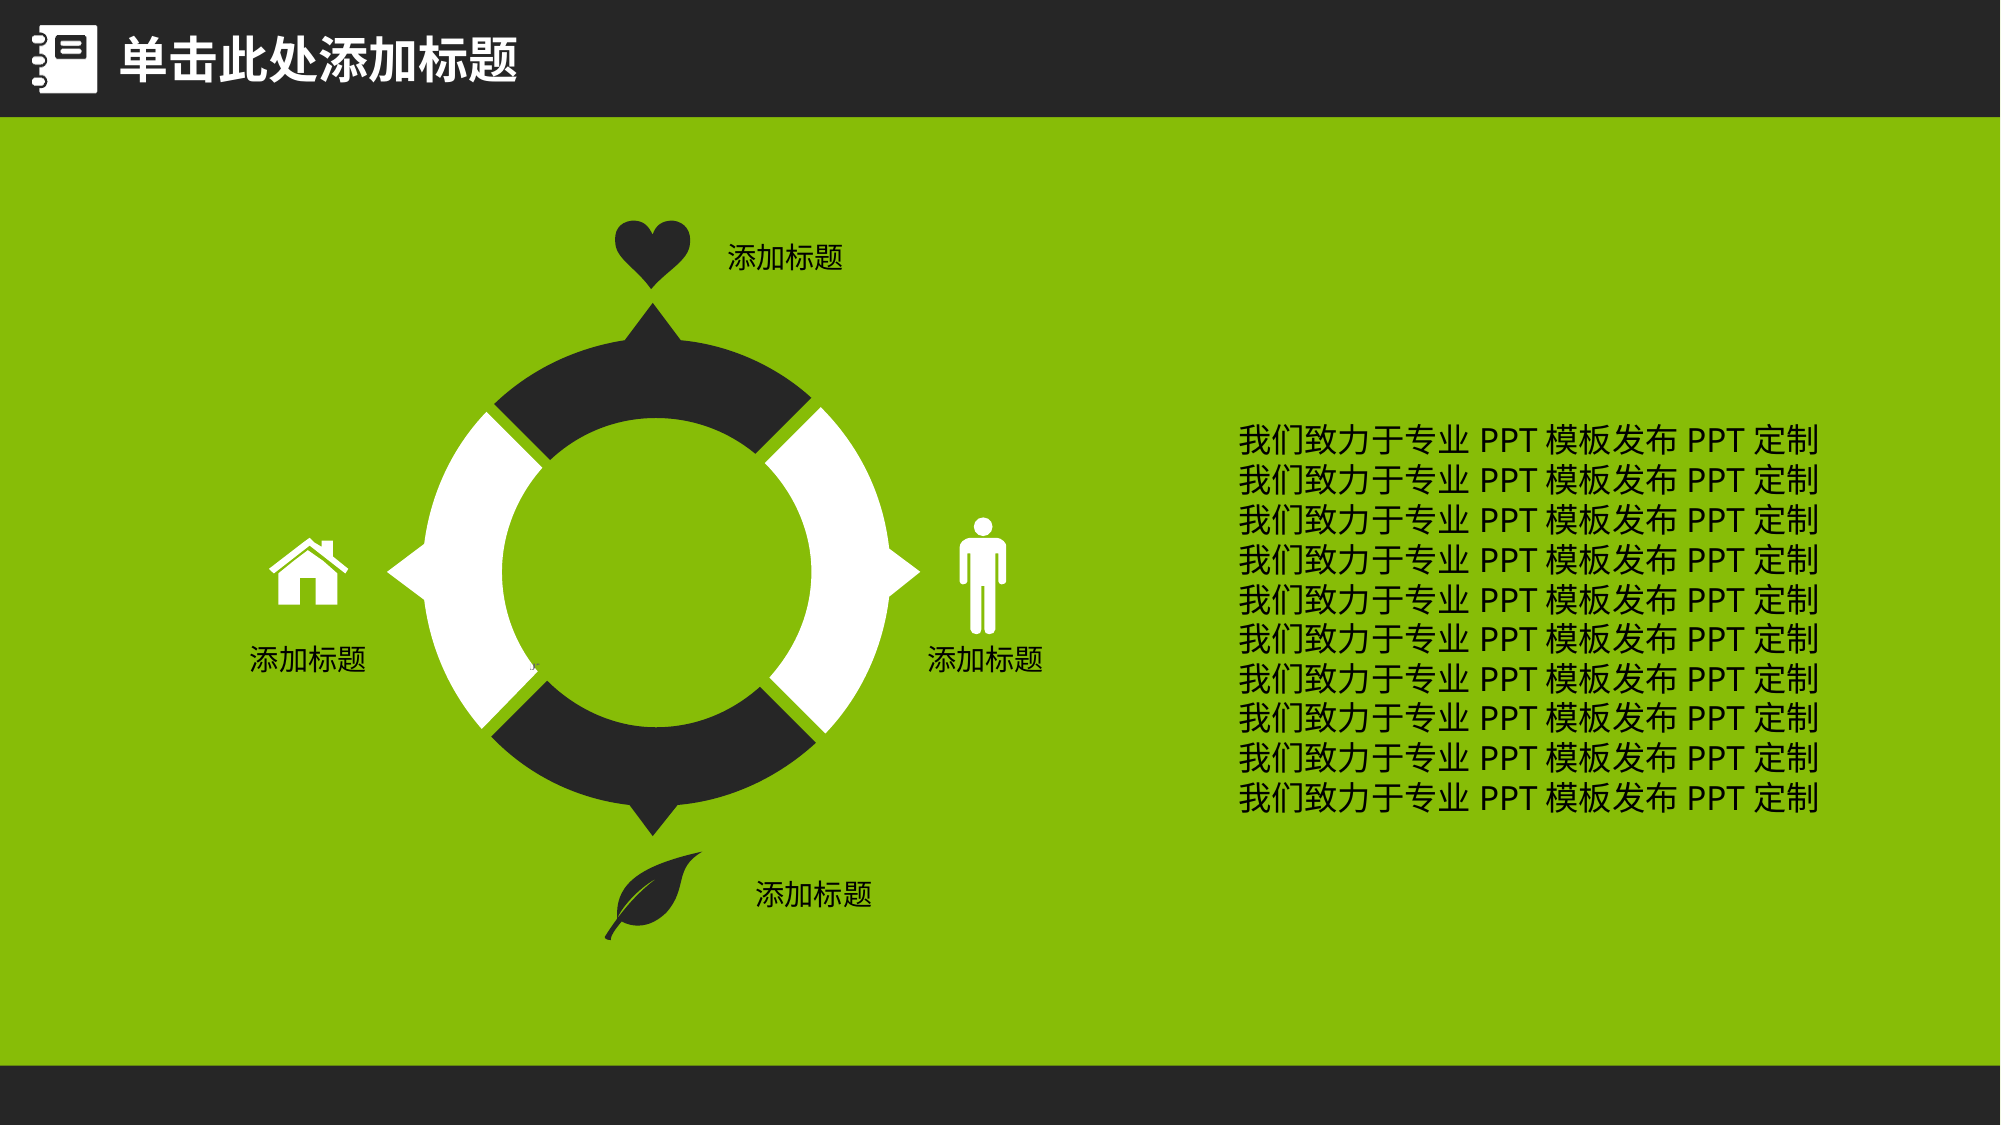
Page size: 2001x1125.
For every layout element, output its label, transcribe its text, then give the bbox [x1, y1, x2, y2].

text_box [0, 1065, 2000, 1125]
picture [0, 0, 2001, 1125]
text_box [221, 220, 1869, 941]
text_box 单击此处添加标题 [104, 21, 542, 97]
text_box [0, 0, 2000, 118]
picture [27, 20, 104, 98]
